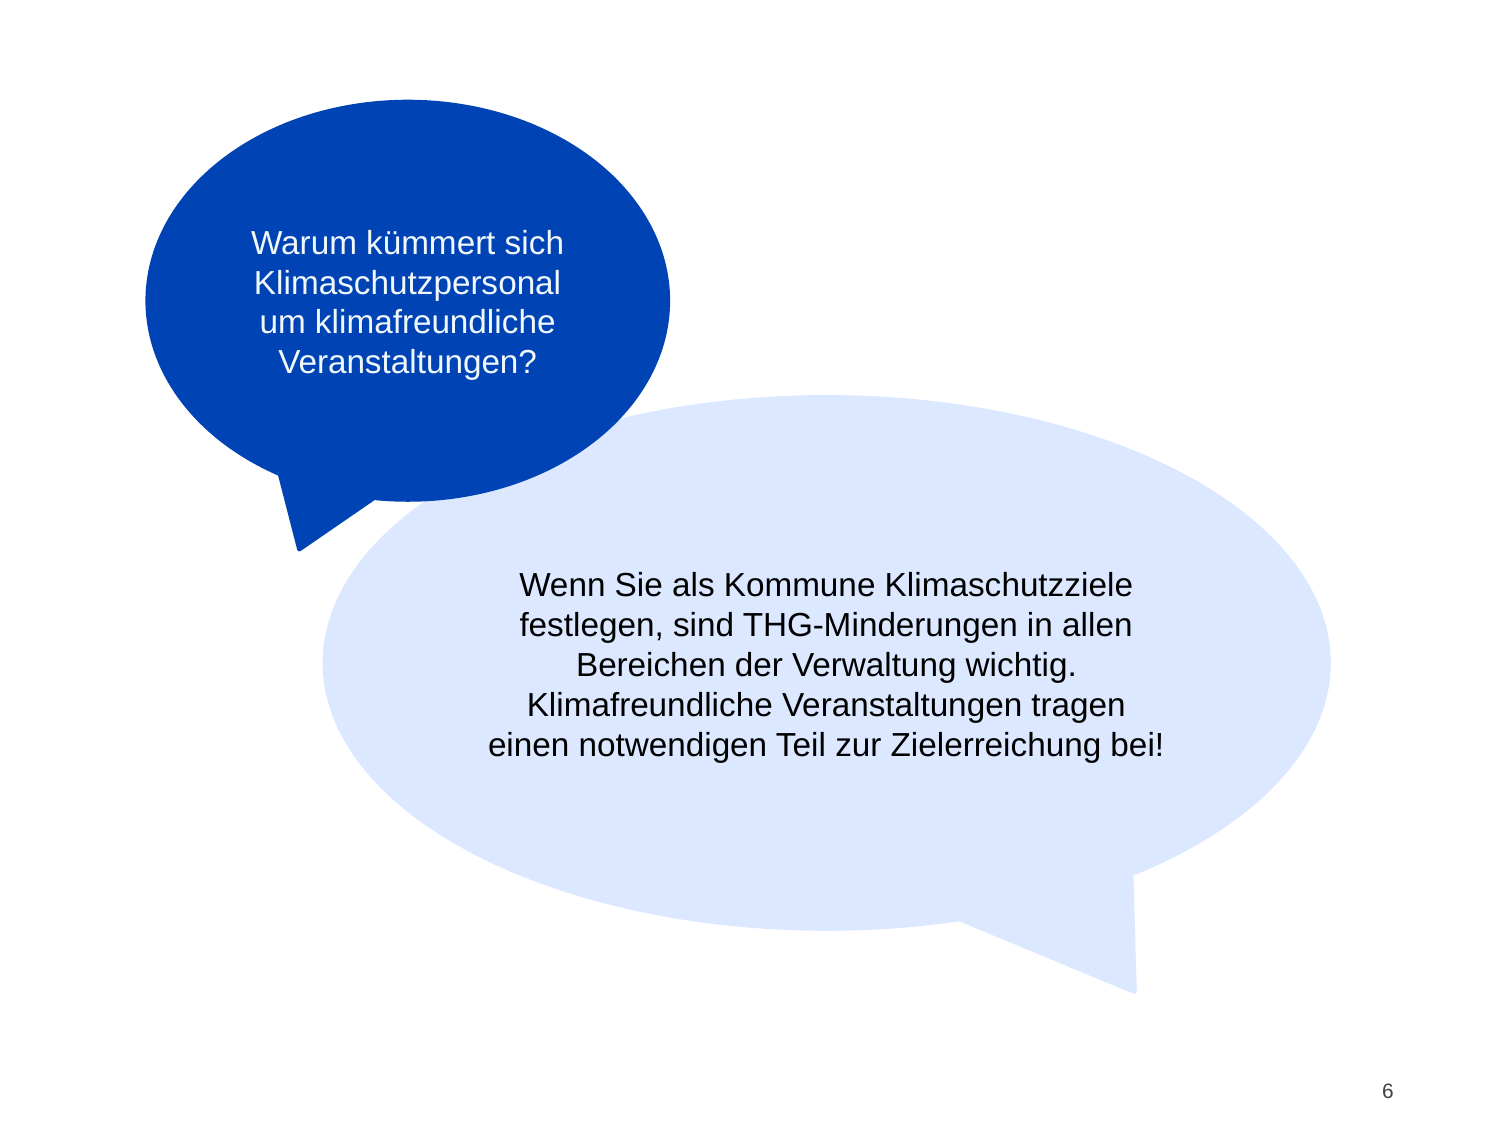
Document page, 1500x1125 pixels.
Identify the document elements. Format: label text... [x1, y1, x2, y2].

title Argumente 6 [106, 71, 1103, 219]
text_box Wenn Sie als Kommune Klimaschutzziele festlegen, sind THG-Minderungen in allen Bereichen der Verwaltung wichtig. Klimafreundliche Veranstaltungen tragen einen notwendigen Teil zur Zielerreichung bei! [322, 395, 1331, 994]
text_box Warum kümmert sich Klimaschutzpersonal um klimafreundliche Veranstaltungen? [145, 219, 671, 552]
